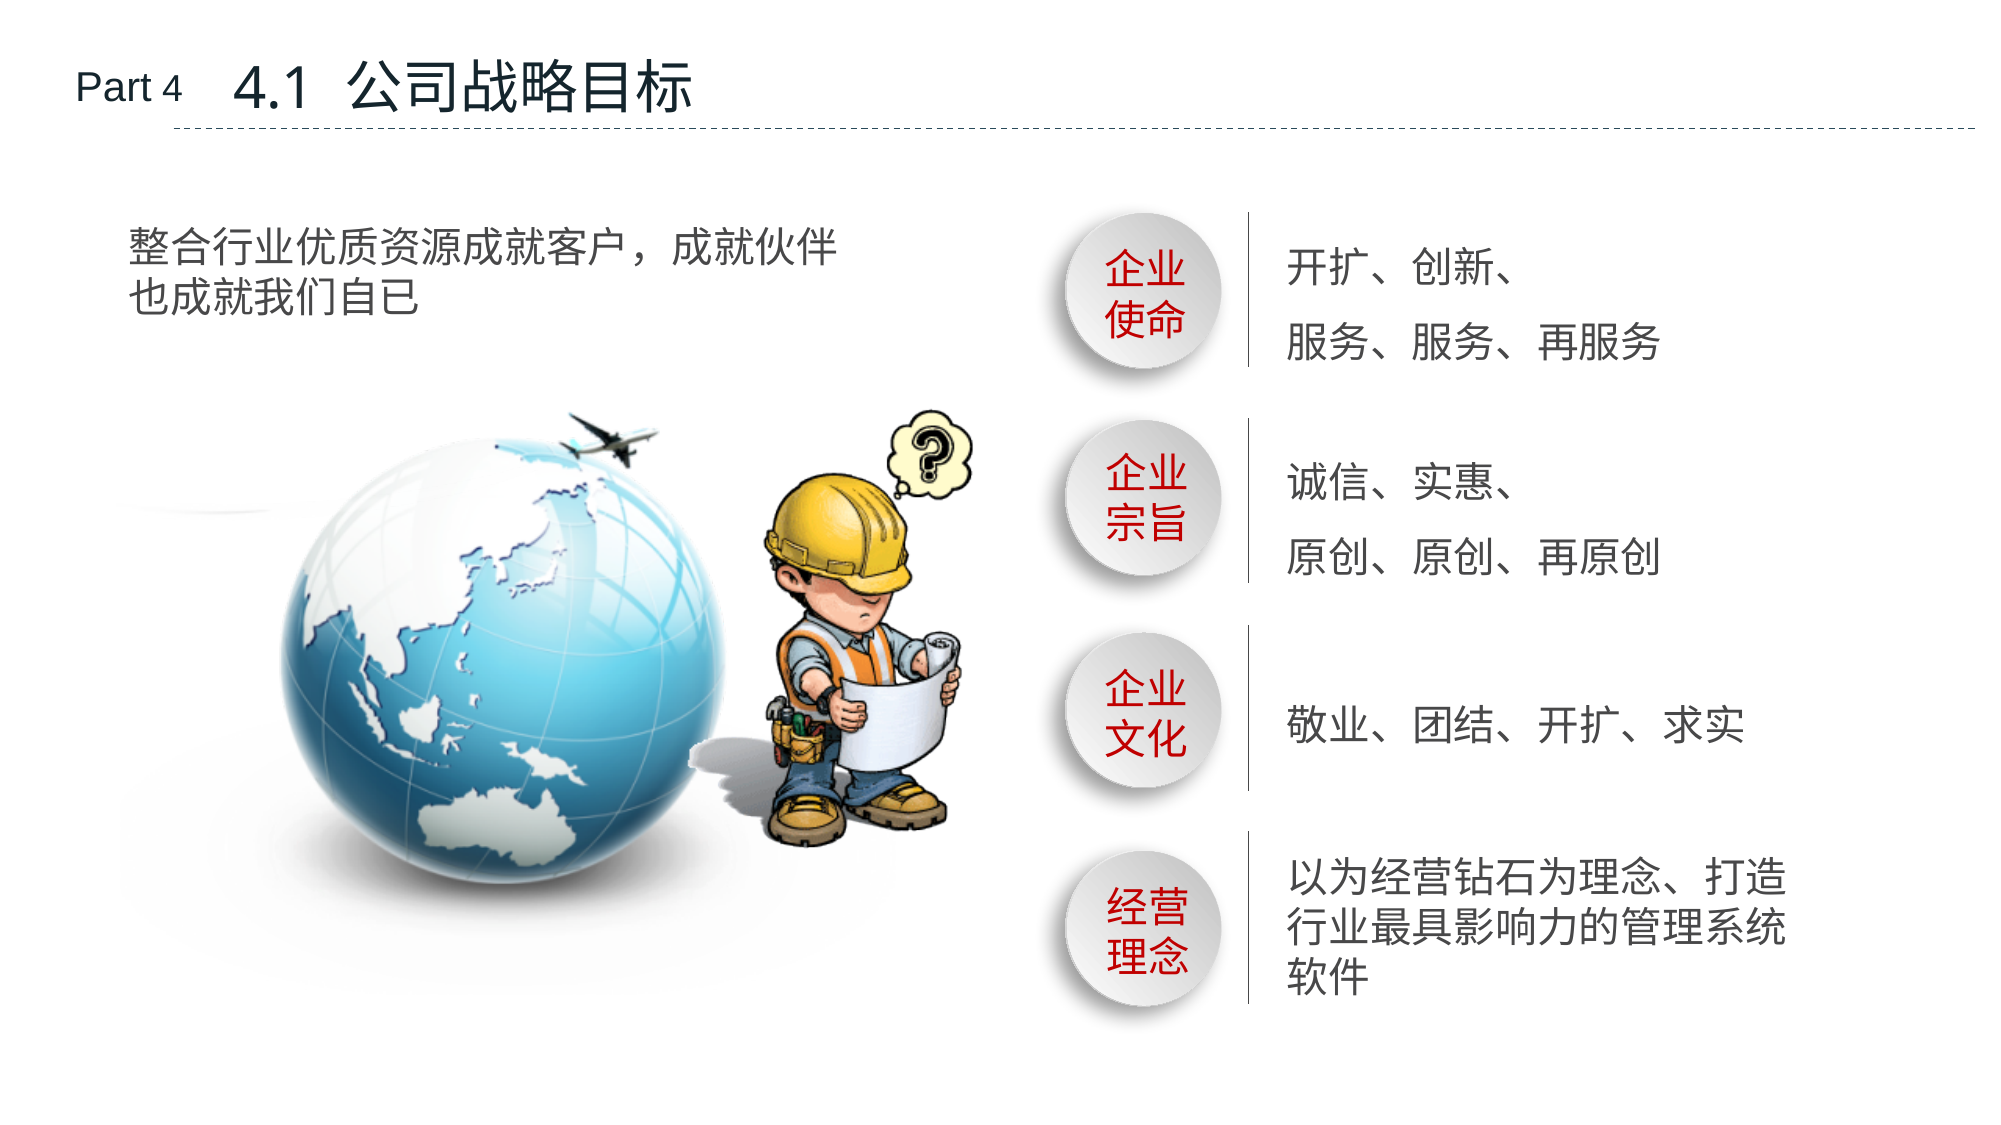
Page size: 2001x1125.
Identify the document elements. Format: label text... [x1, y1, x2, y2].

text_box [1065, 849, 1222, 1007]
picture [0, 327, 981, 995]
text_box 4.1 公司战略目标 [218, 42, 1046, 127]
text_box 敬业、团结、开扩、求实 [1272, 666, 1875, 757]
text_box 整合行业优质资源成就客户，成就伙伴也成就我们自已 [113, 213, 871, 329]
text_box 以为经营钻石为理念、打造行业最具影响力的管理系统软件 [1271, 843, 1842, 1008]
text_box 诚信、实惠、 原创、原创、再原创 [1272, 423, 1875, 589]
text_box 开扩、创新、 服务、服务、再服务 [1271, 208, 1842, 373]
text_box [1065, 419, 1222, 576]
text_box Part 4 [22, 52, 198, 118]
text_box 企业使命 [1226, 235, 1230, 351]
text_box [1065, 211, 1222, 369]
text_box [1065, 631, 1222, 789]
